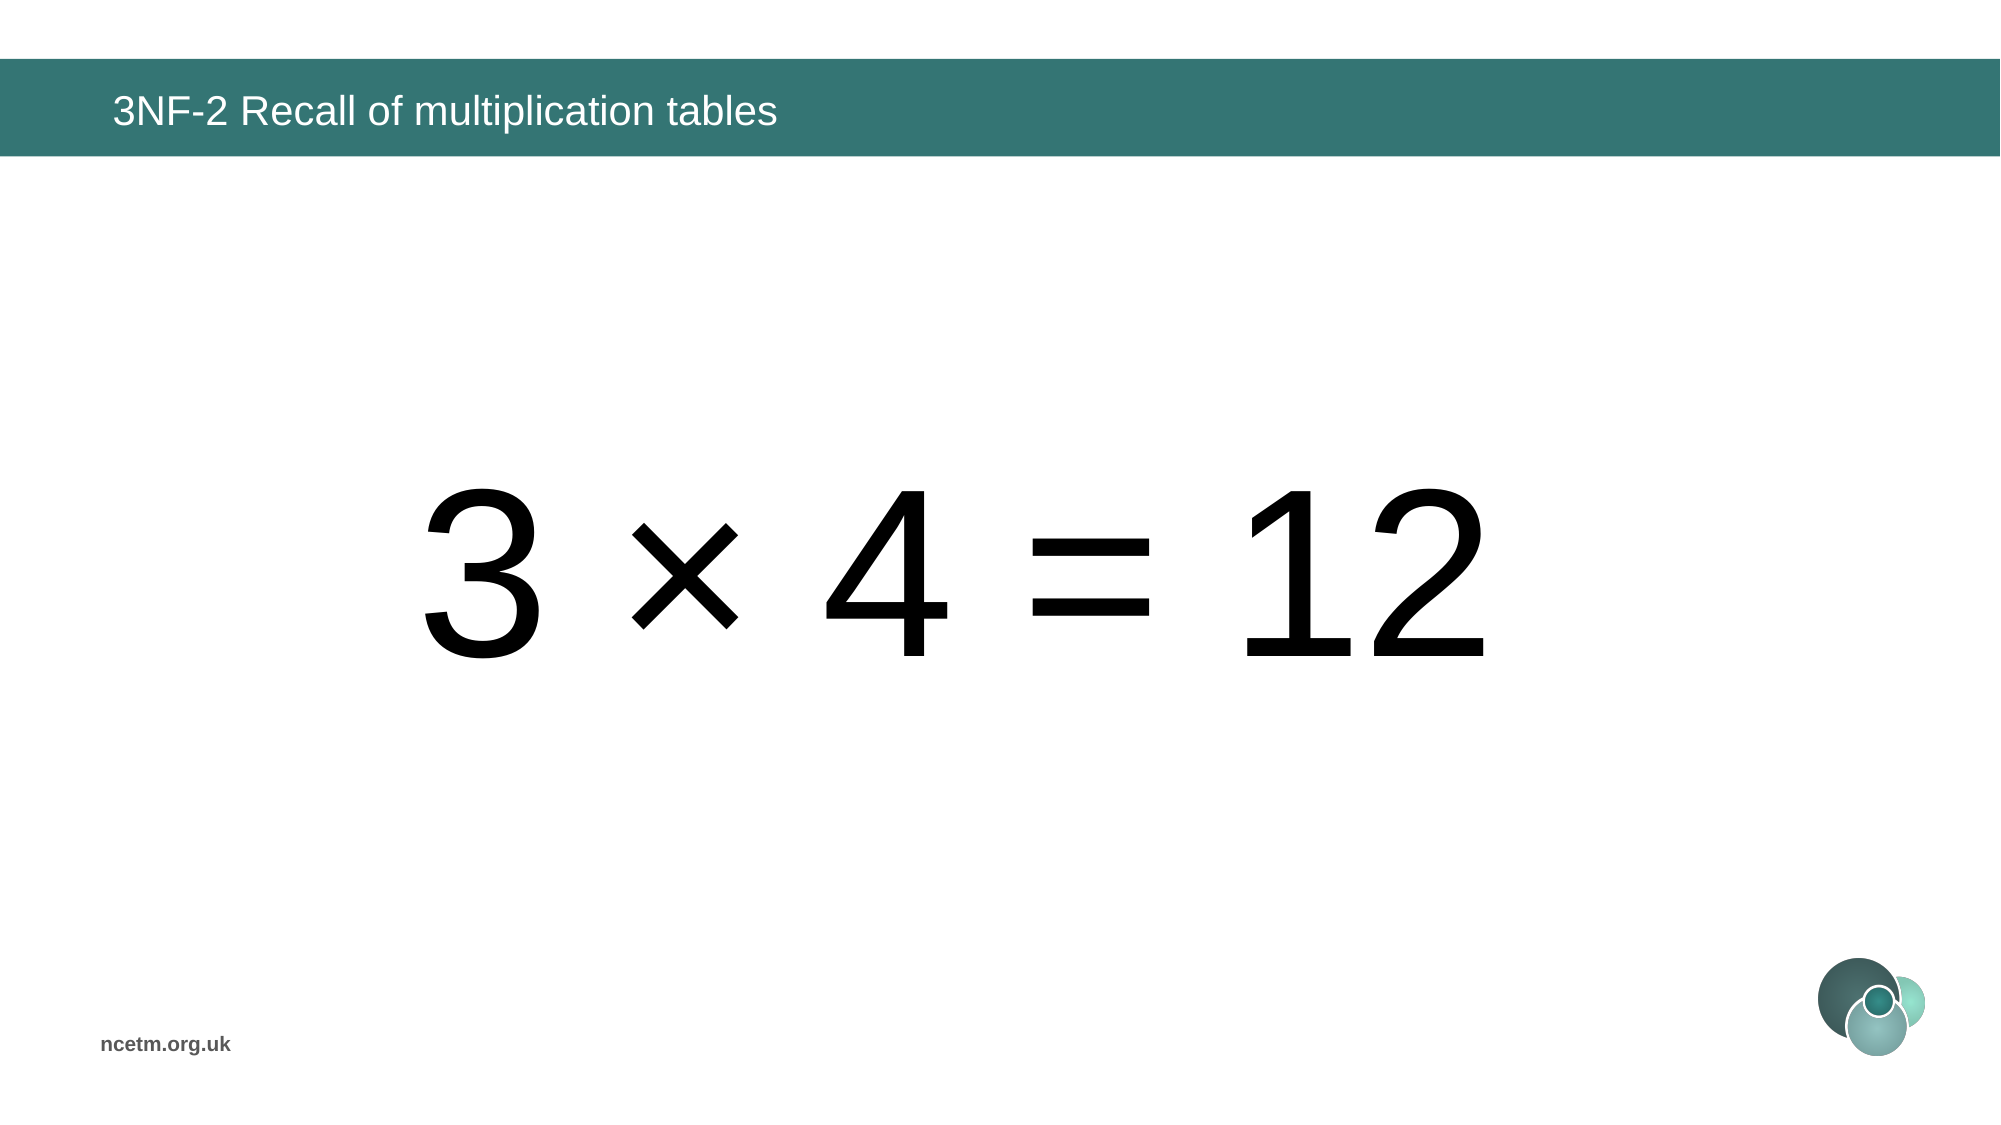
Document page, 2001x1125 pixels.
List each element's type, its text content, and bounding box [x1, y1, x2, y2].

title 3NF-2 Recall of multiplication tables [97, 76, 1945, 147]
text_box 12 [1214, 409, 1511, 712]
text_box 3 × 4 = [401, 409, 1214, 712]
picture [1818, 958, 1925, 1056]
